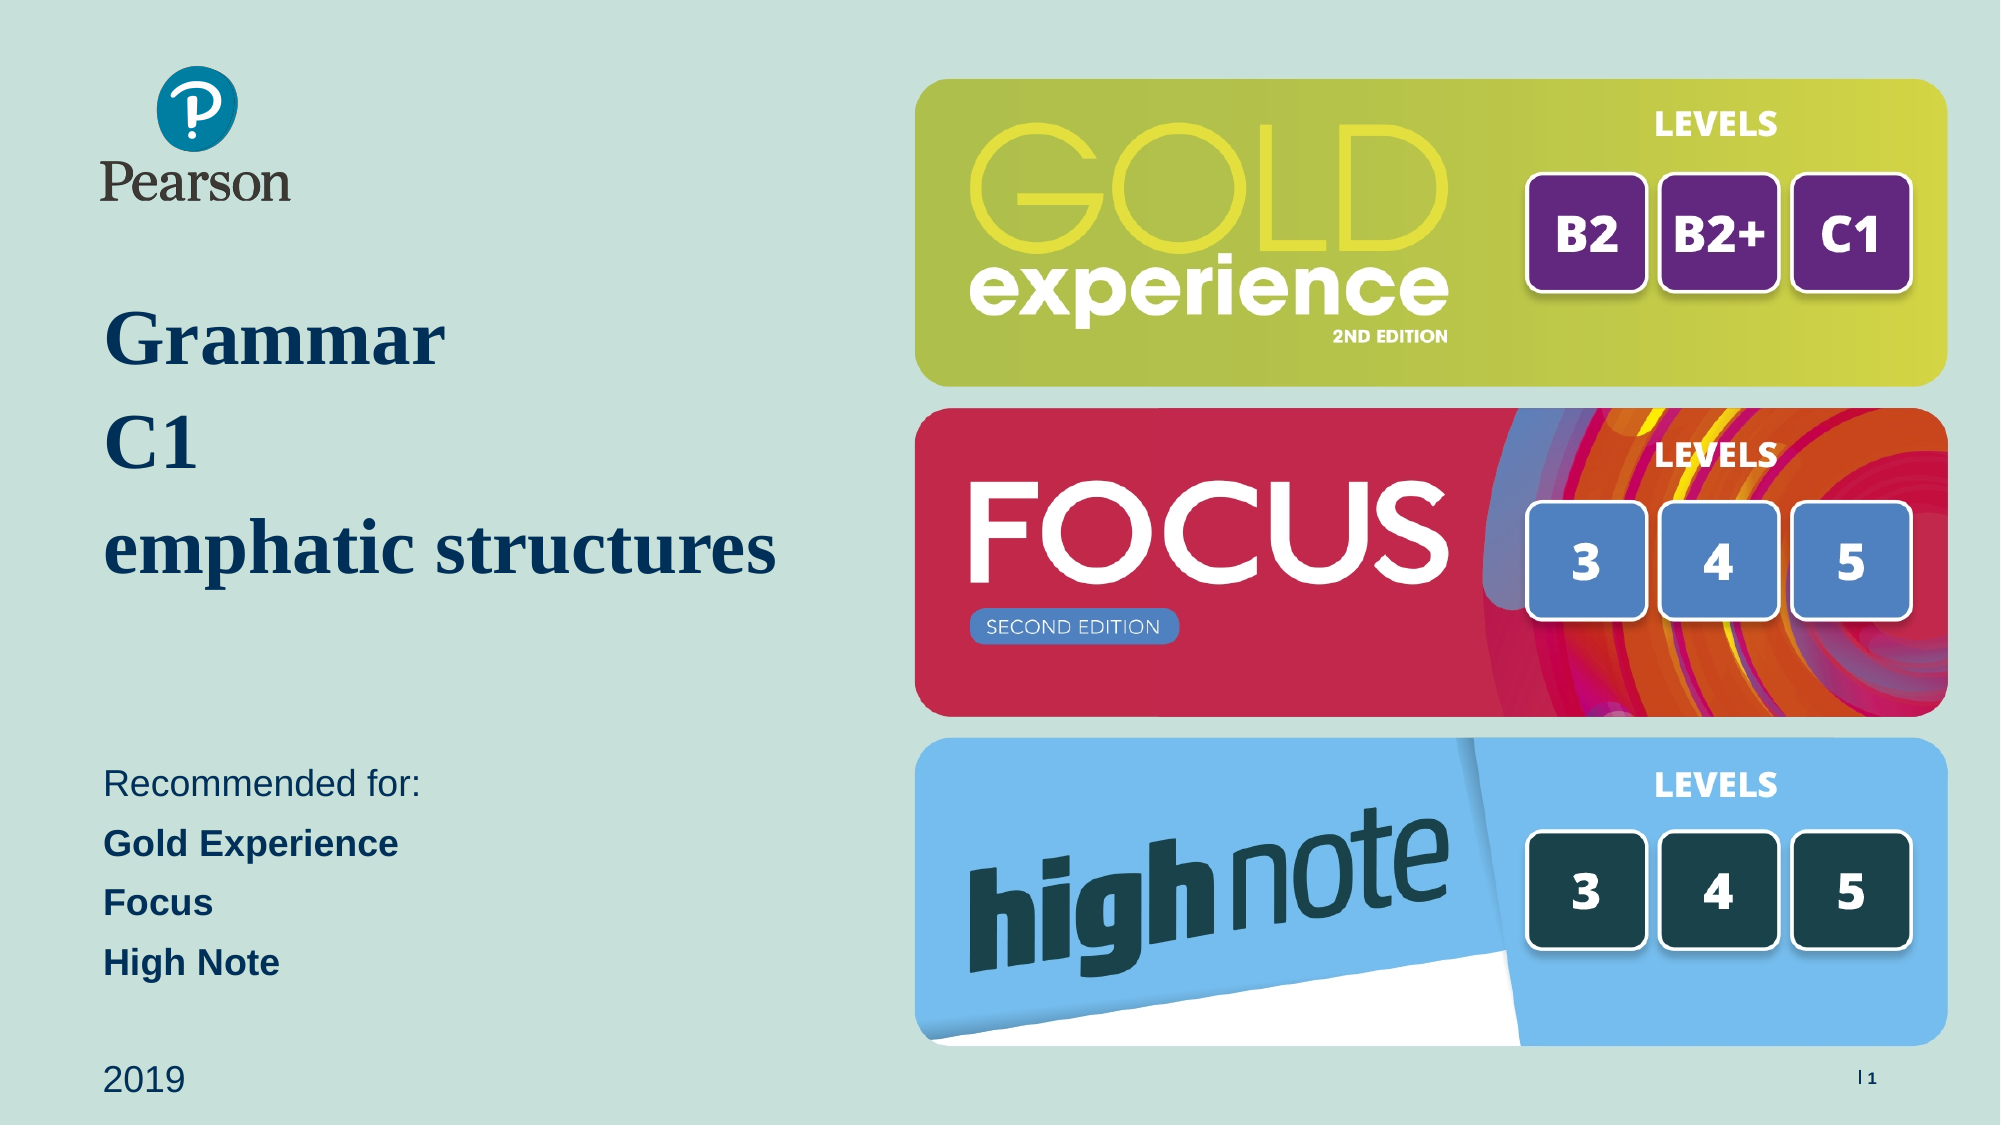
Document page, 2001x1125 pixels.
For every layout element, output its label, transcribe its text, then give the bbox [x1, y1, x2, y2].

list 2019 [102, 1045, 970, 1093]
text_box Recommended for: Gold Experience Focus High Note [103, 743, 857, 930]
picture [0, 0, 2001, 1125]
slide_number 1 [1867, 1068, 1896, 1087]
title Grammar C1 emphatic structures [103, 275, 921, 615]
